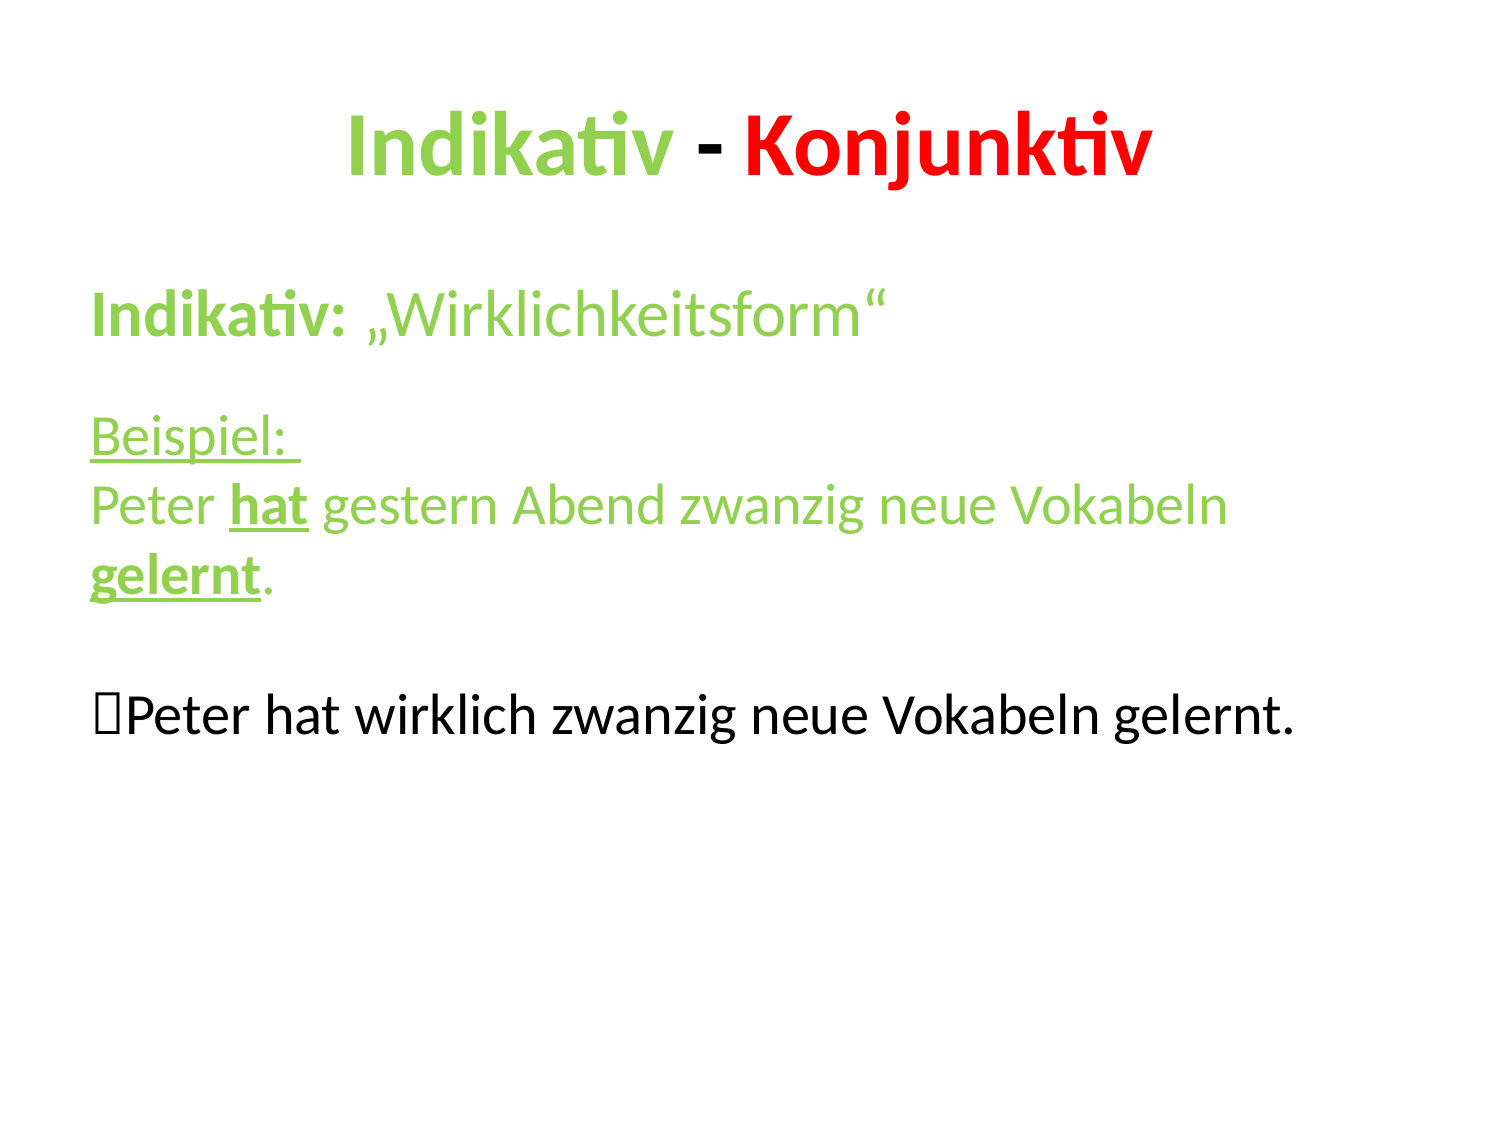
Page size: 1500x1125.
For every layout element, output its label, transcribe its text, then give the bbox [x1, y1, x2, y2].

list Indikativ: „Wirklichkeitsform“ Beispiel: Peter hat gestern Abend zwanzig neue Vokabeln gelernt. Peter hat wirklich zwanzig neue Vokabeln gelernt. [75, 262, 1425, 1005]
title Indikativ - Konjunktiv [75, 45, 1425, 233]
